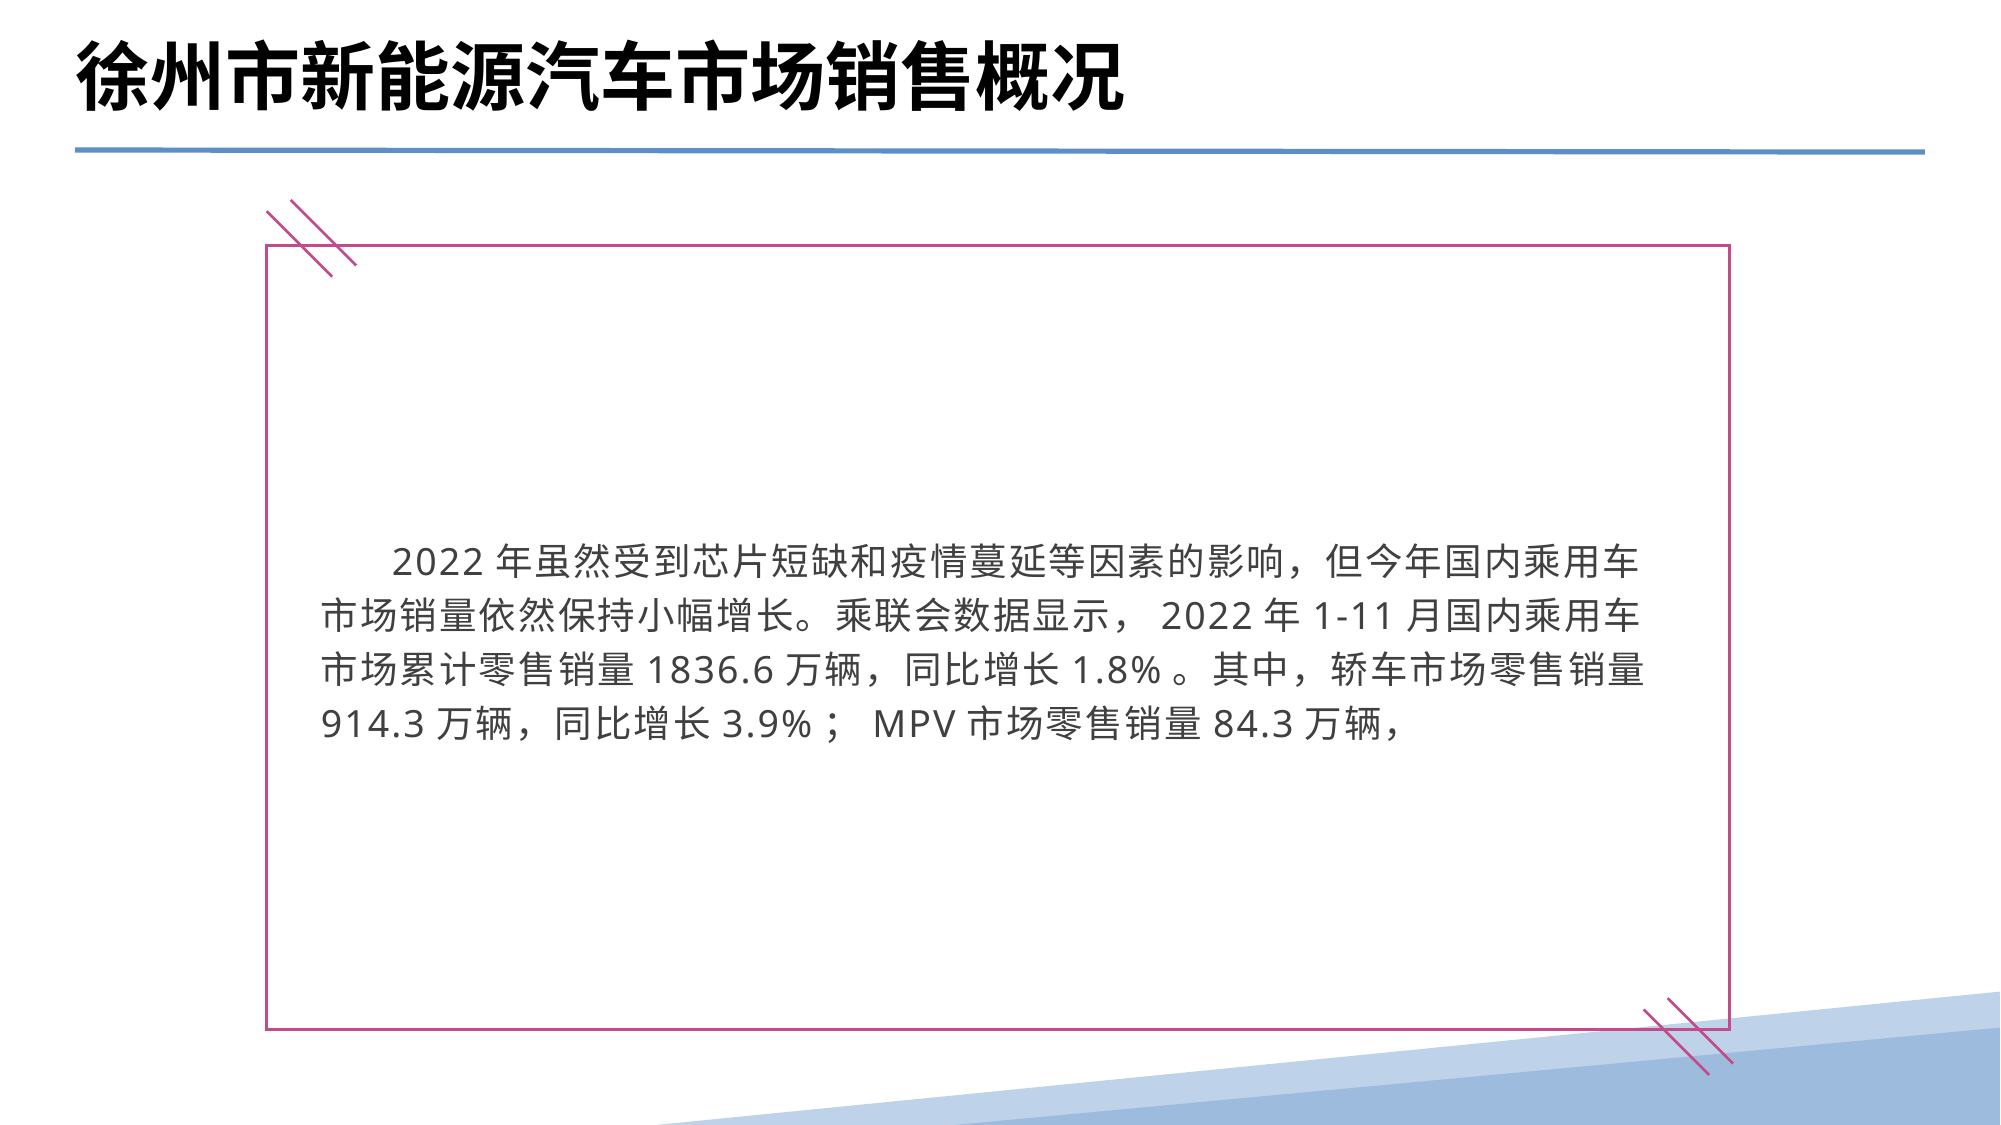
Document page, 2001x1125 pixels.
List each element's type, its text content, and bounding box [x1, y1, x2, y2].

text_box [266, 211, 333, 277]
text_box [656, 991, 2000, 1125]
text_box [1643, 1009, 1710, 1075]
text_box 2022年虽然受到芯片短缺和疫情蔓延等因素的影响，但今年国内乘用车市场销量依然保持小幅增长。乘联会数据显示，2022年1-11月国内乘用车市场累计零售销量1836.6万辆，同比增长1.8%。其中，轿车市场零售销量914.3万辆，同比增长3.9%；MPV市场零售销量84.3万辆， [310, 283, 1686, 991]
text_box [266, 244, 1730, 1030]
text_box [74, 149, 1925, 153]
text_box 徐州市新能源汽车市场销售概况 [75, 24, 1925, 125]
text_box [290, 199, 357, 266]
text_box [1667, 998, 1734, 1064]
